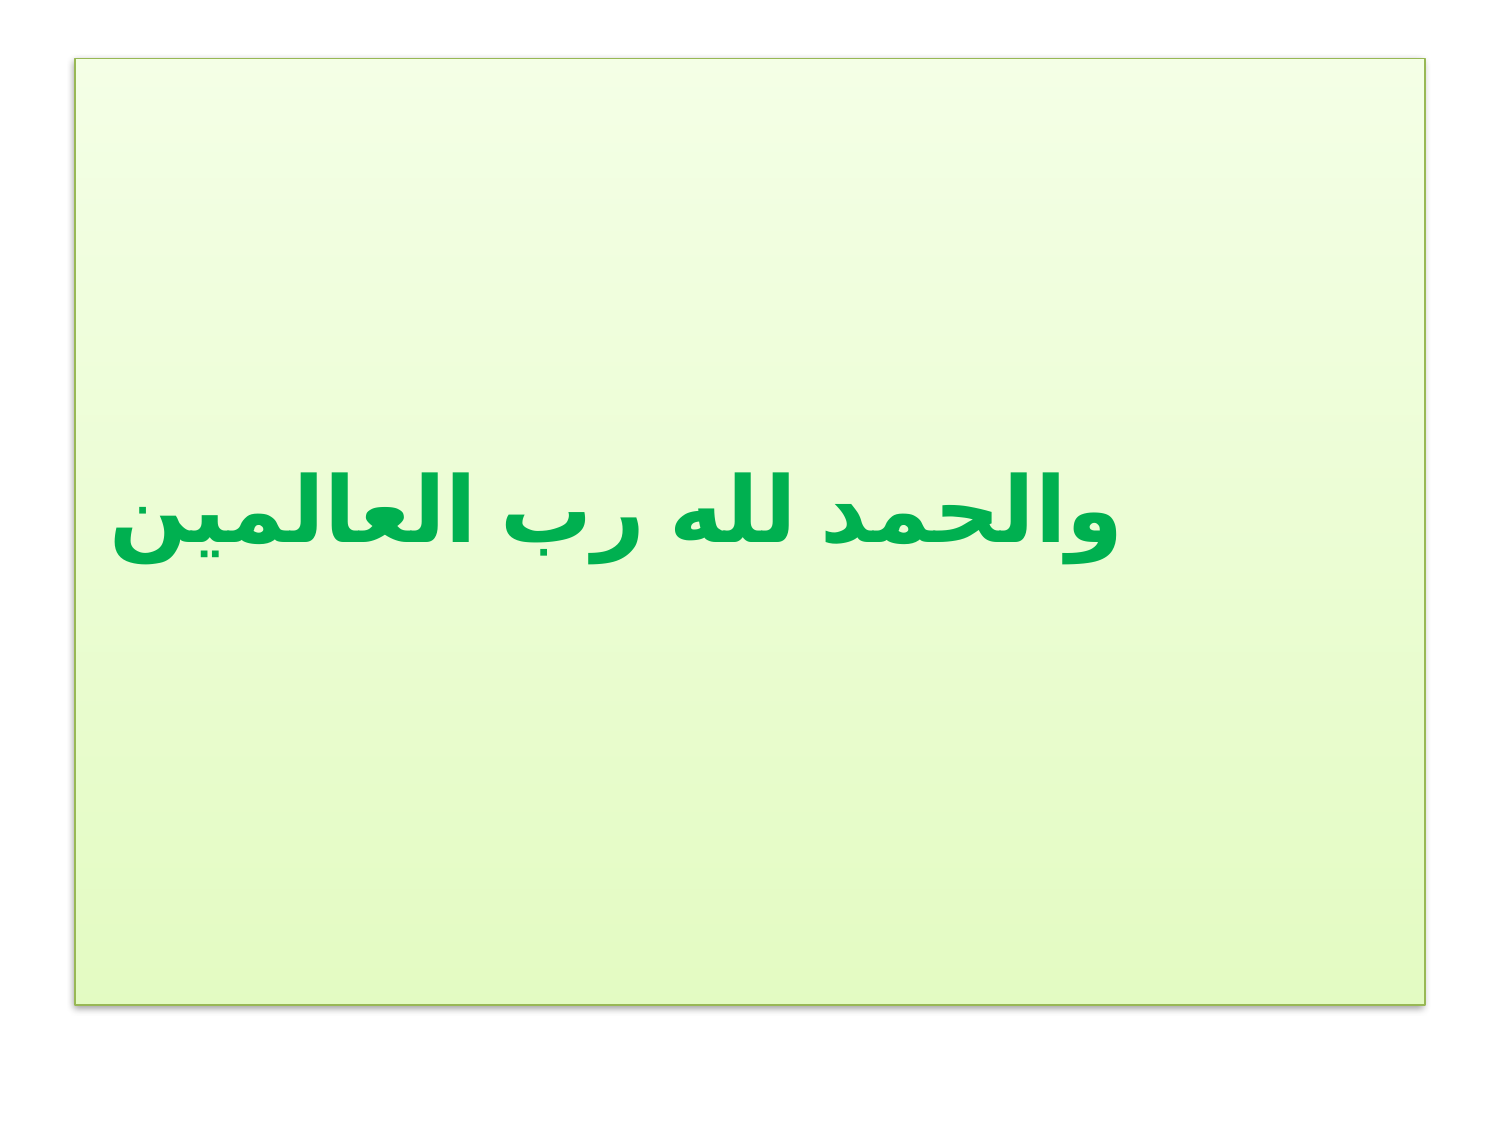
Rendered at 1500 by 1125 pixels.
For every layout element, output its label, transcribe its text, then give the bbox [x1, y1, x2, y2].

list والحمد لله رب العالمين [74, 58, 1426, 1006]
